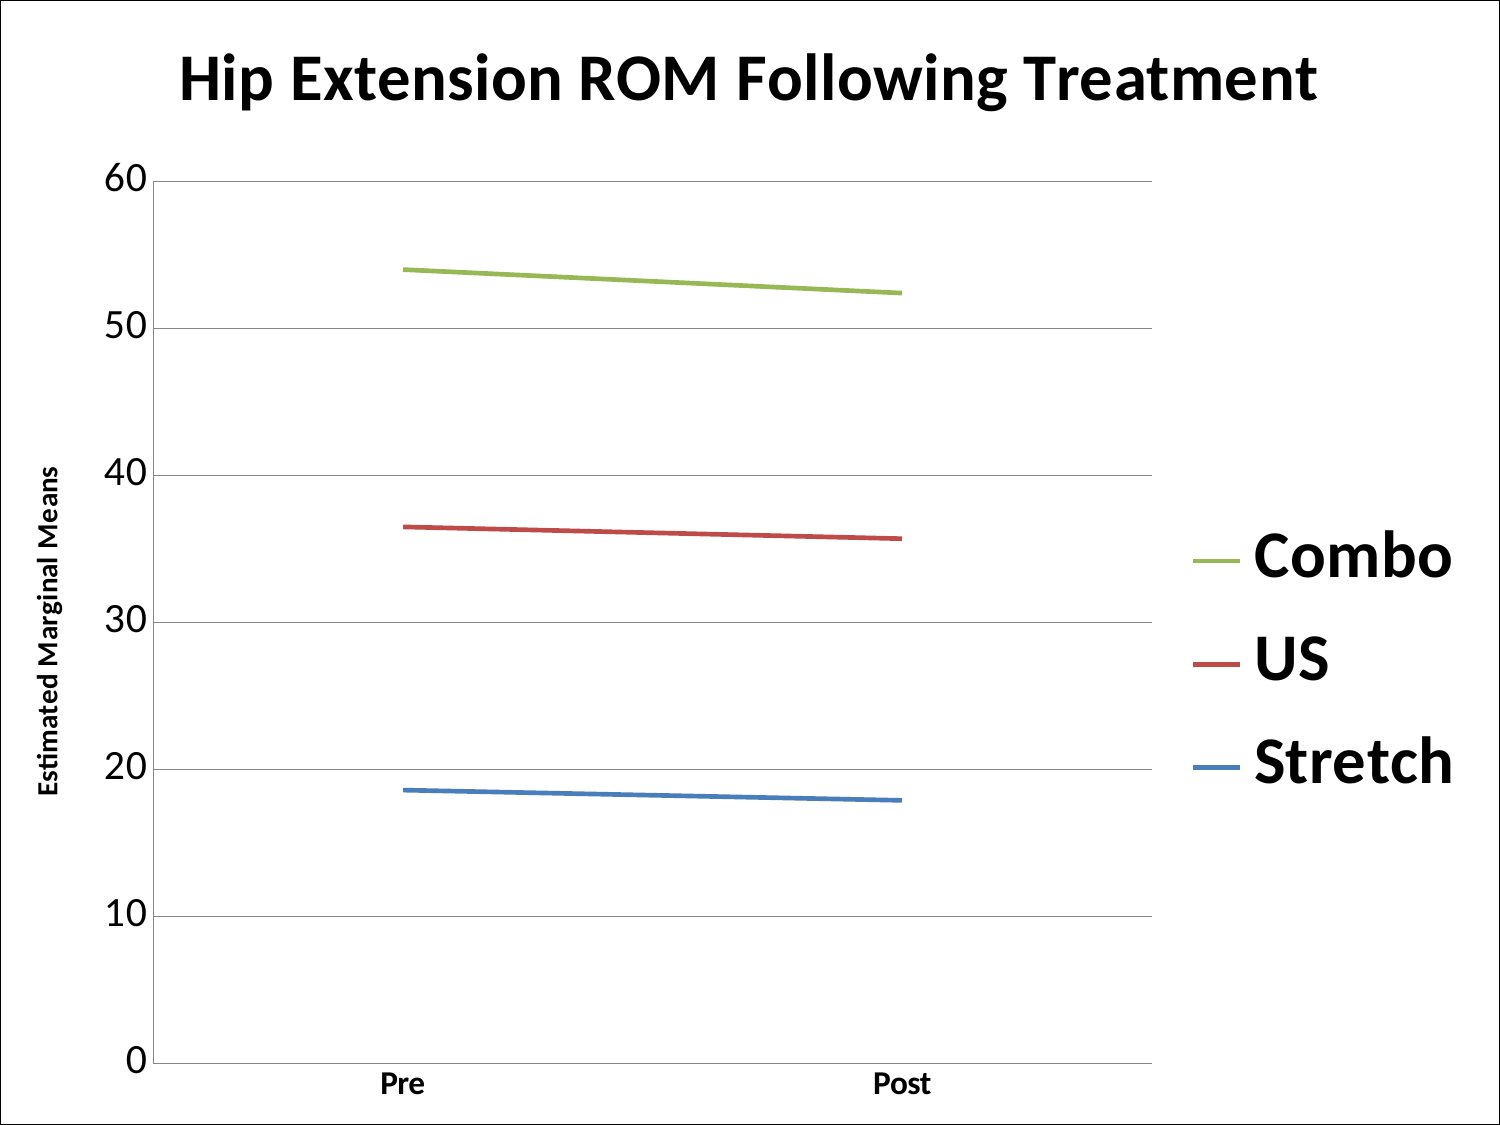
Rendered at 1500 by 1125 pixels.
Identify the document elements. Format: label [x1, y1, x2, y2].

chart [0, 0, 1500, 1125]
